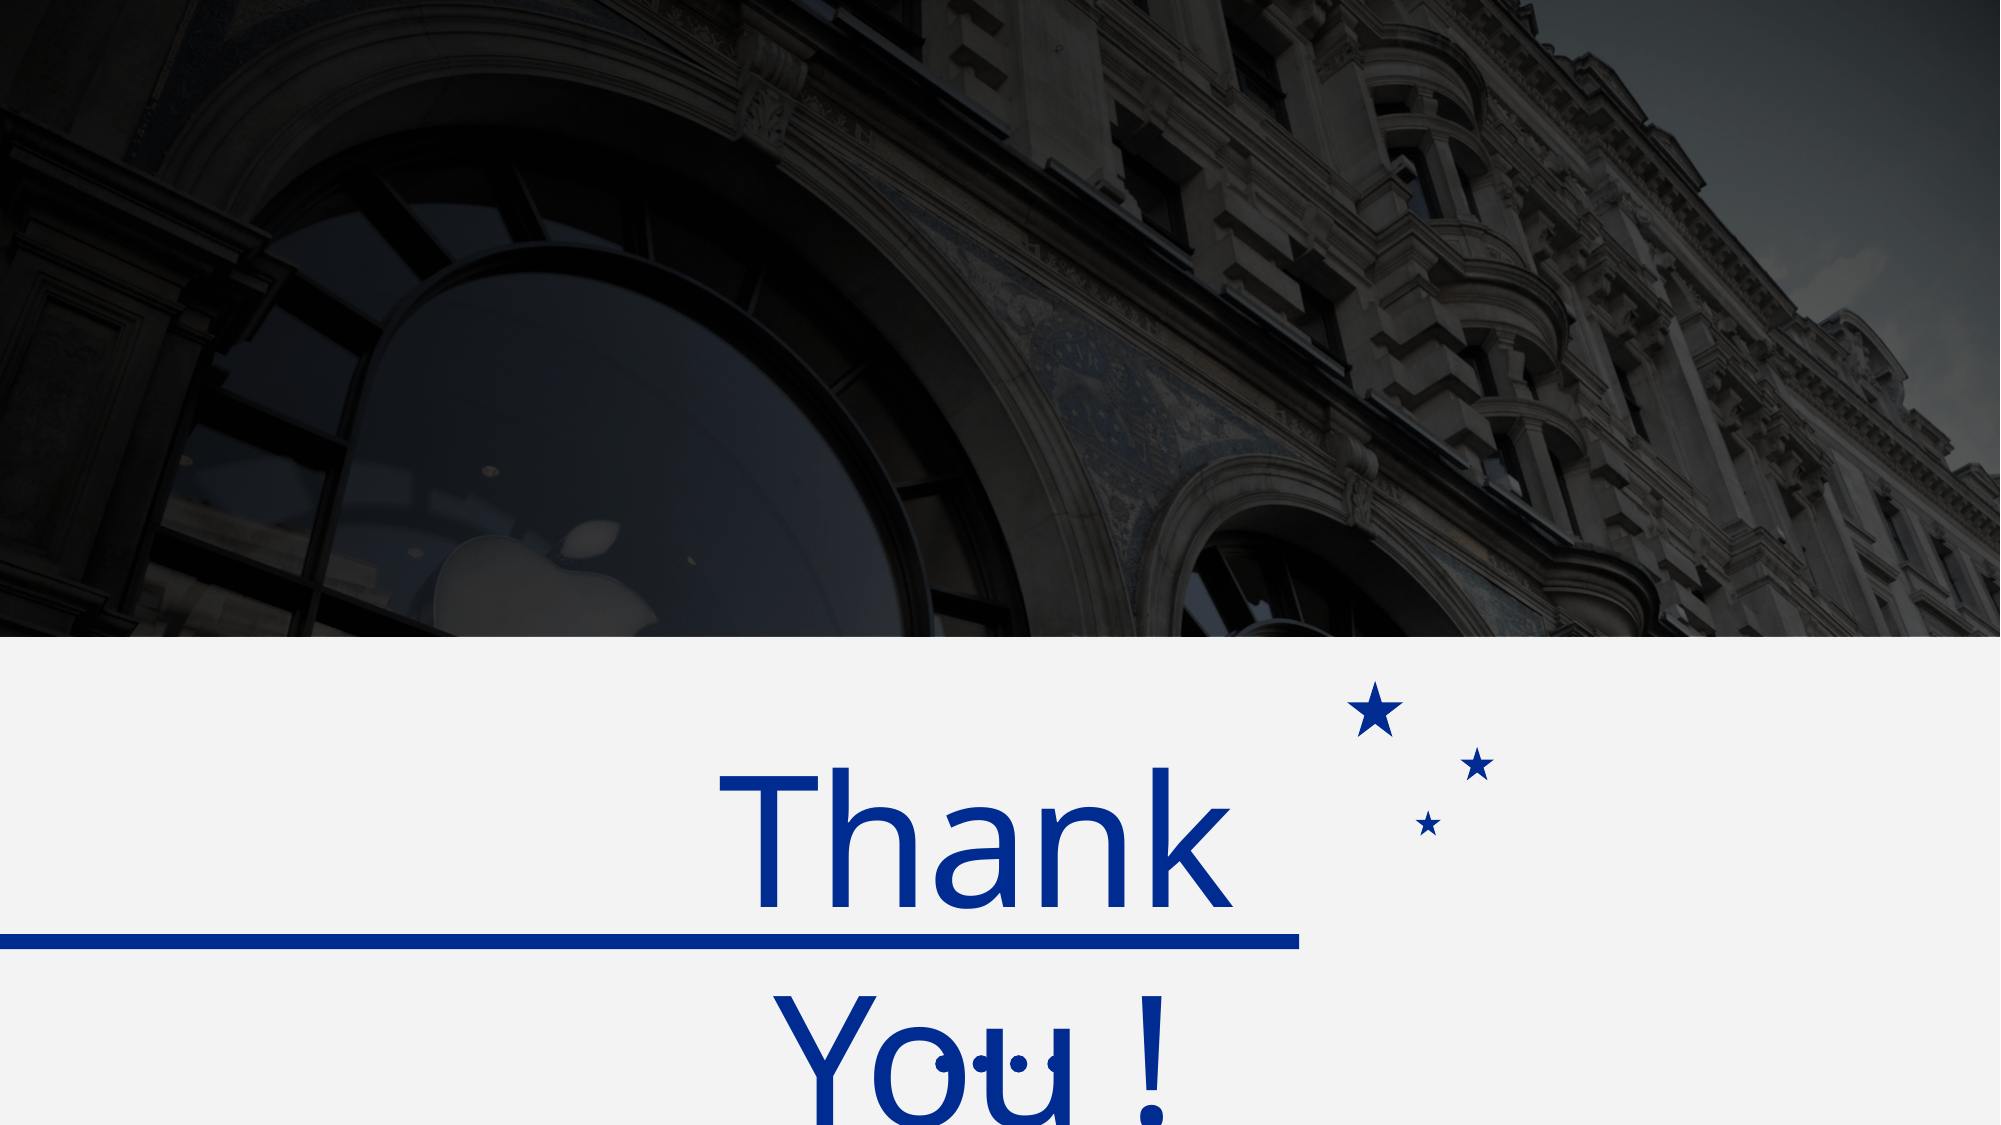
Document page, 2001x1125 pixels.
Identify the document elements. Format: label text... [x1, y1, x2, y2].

text_box [0, 0, 2000, 638]
text_box [1457, 743, 1497, 784]
text_box [1412, 806, 1444, 839]
text_box Thank You ! [603, 716, 1348, 1125]
text_box [1344, 677, 1407, 740]
text_box [0, 933, 603, 950]
